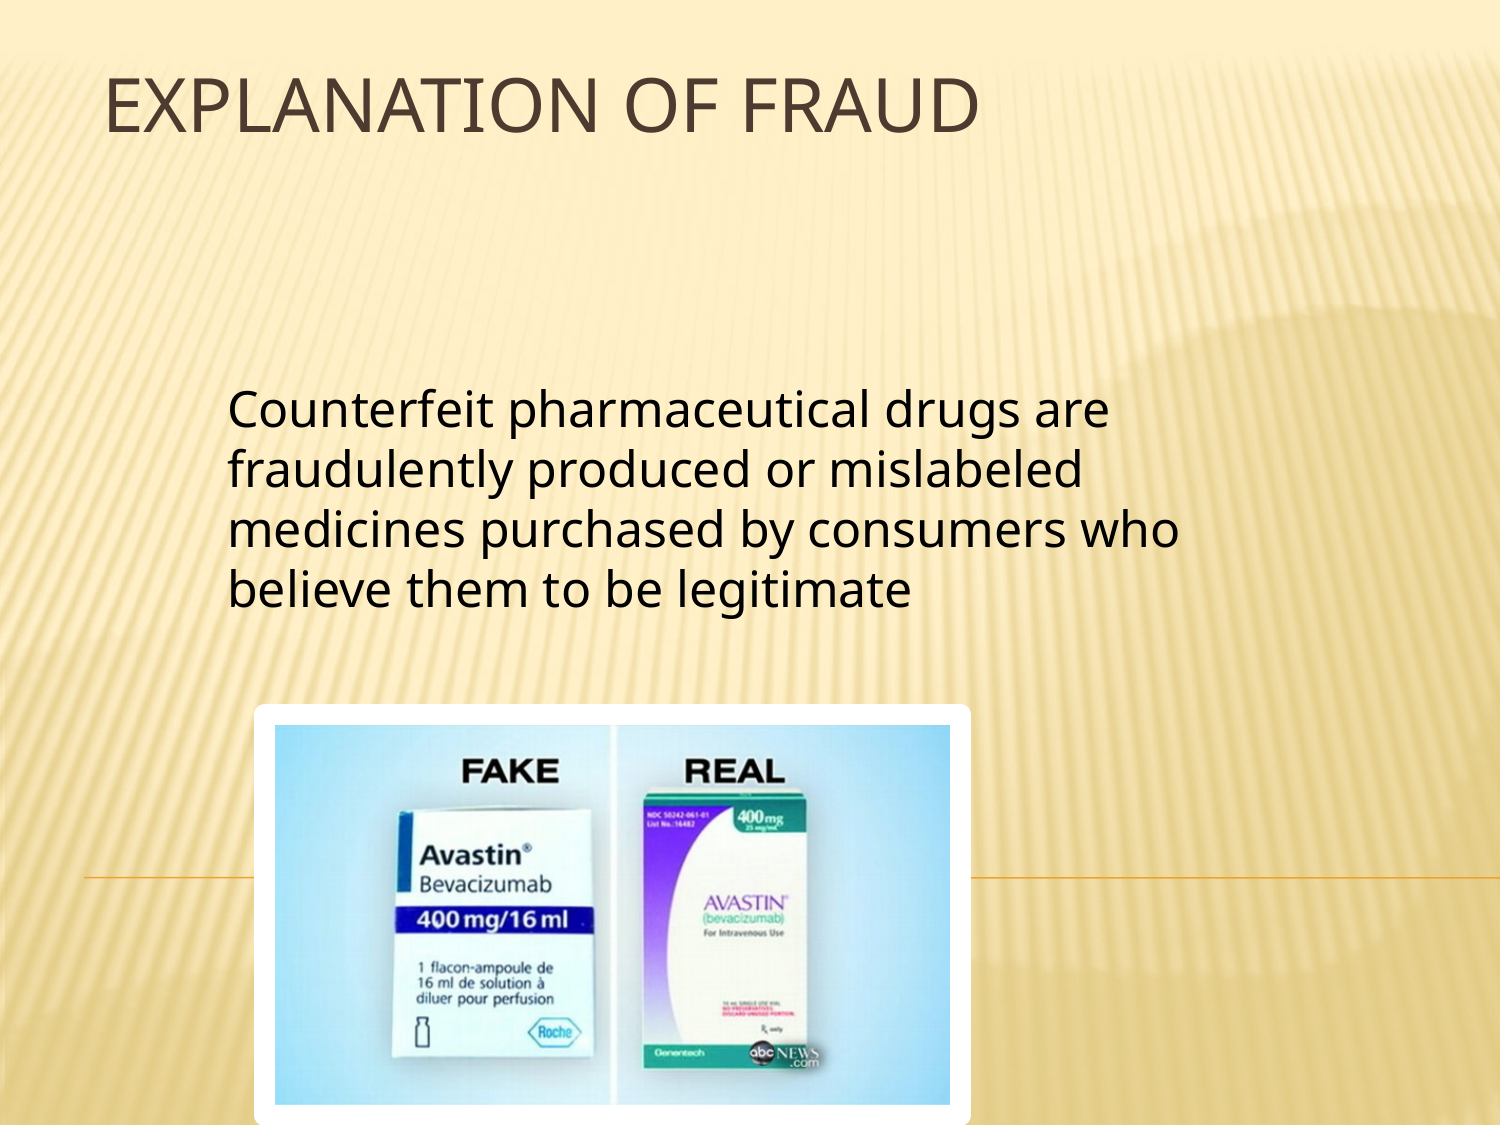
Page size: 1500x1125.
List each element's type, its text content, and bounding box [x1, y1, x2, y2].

title Explanation Of Fraud [87, 50, 1363, 292]
picture [274, 724, 951, 1105]
subtitle Counterfeit pharmaceutical drugs are fraudulently produced or mislabeled medicines purchased by consumers who believe them to be legitimate [212, 337, 1263, 625]
